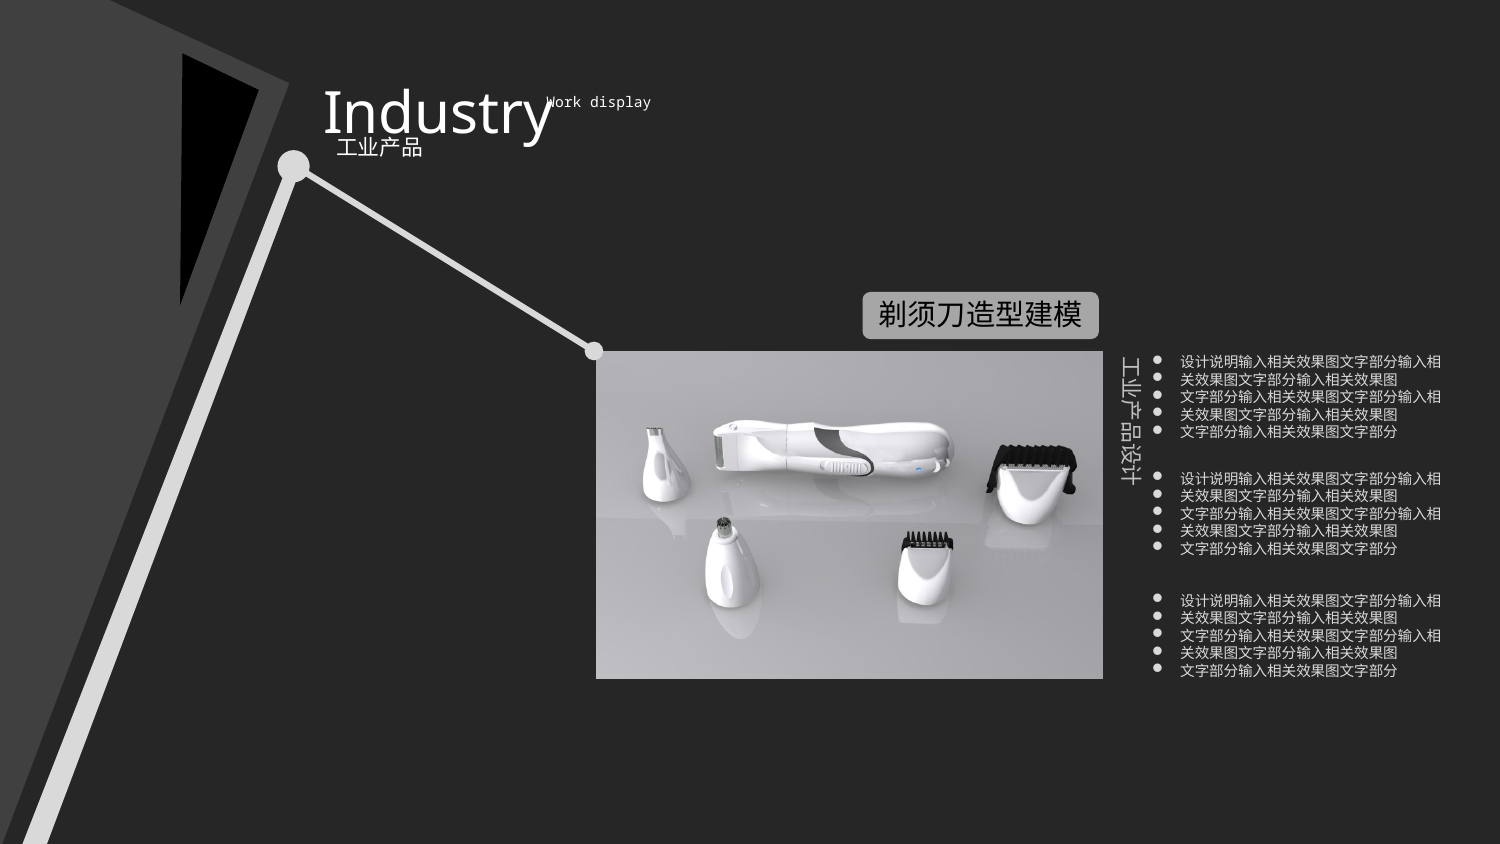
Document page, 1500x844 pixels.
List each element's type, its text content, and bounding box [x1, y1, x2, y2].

text_box 工业产品 [321, 126, 582, 152]
text_box [275, 148, 305, 180]
text_box [0, 0, 292, 844]
text_box Industry [308, 67, 569, 152]
text_box 设计说明输入相关效果图文字部分输入相 关效果图文字部分输入相关效果图 文字部分输入相关效果图文字部分输入相 关效果图文字部分输入相关效果图 文字部分输入相关效果图文字部分 [1137, 584, 1457, 844]
text_box 工业产品设计 [1116, 341, 1153, 489]
text_box 设计说明输入相关效果图文字部分输入相 关效果图文字部分输入相关效果图 文字部分输入相关效果图文字部分输入相 关效果图文字部分输入相关效果图 文字部分输入相关效果图文字部分 [1137, 345, 1457, 462]
text_box [177, 51, 261, 308]
picture [595, 351, 1104, 680]
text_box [294, 165, 595, 352]
text_box 剃须刀造型建模 [863, 288, 1098, 336]
text_box [1098, 293, 1102, 336]
text_box [20, 179, 281, 844]
text_box 设计说明输入相关效果图文字部分输入相 关效果图文字部分输入相关效果图 文字部分输入相关效果图文字部分输入相 关效果图文字部分输入相关效果图 文字部分输入相关效果图文字部分 [1137, 462, 1457, 584]
text_box [5, 0, 1500, 844]
text_box Work display [569, 85, 667, 118]
